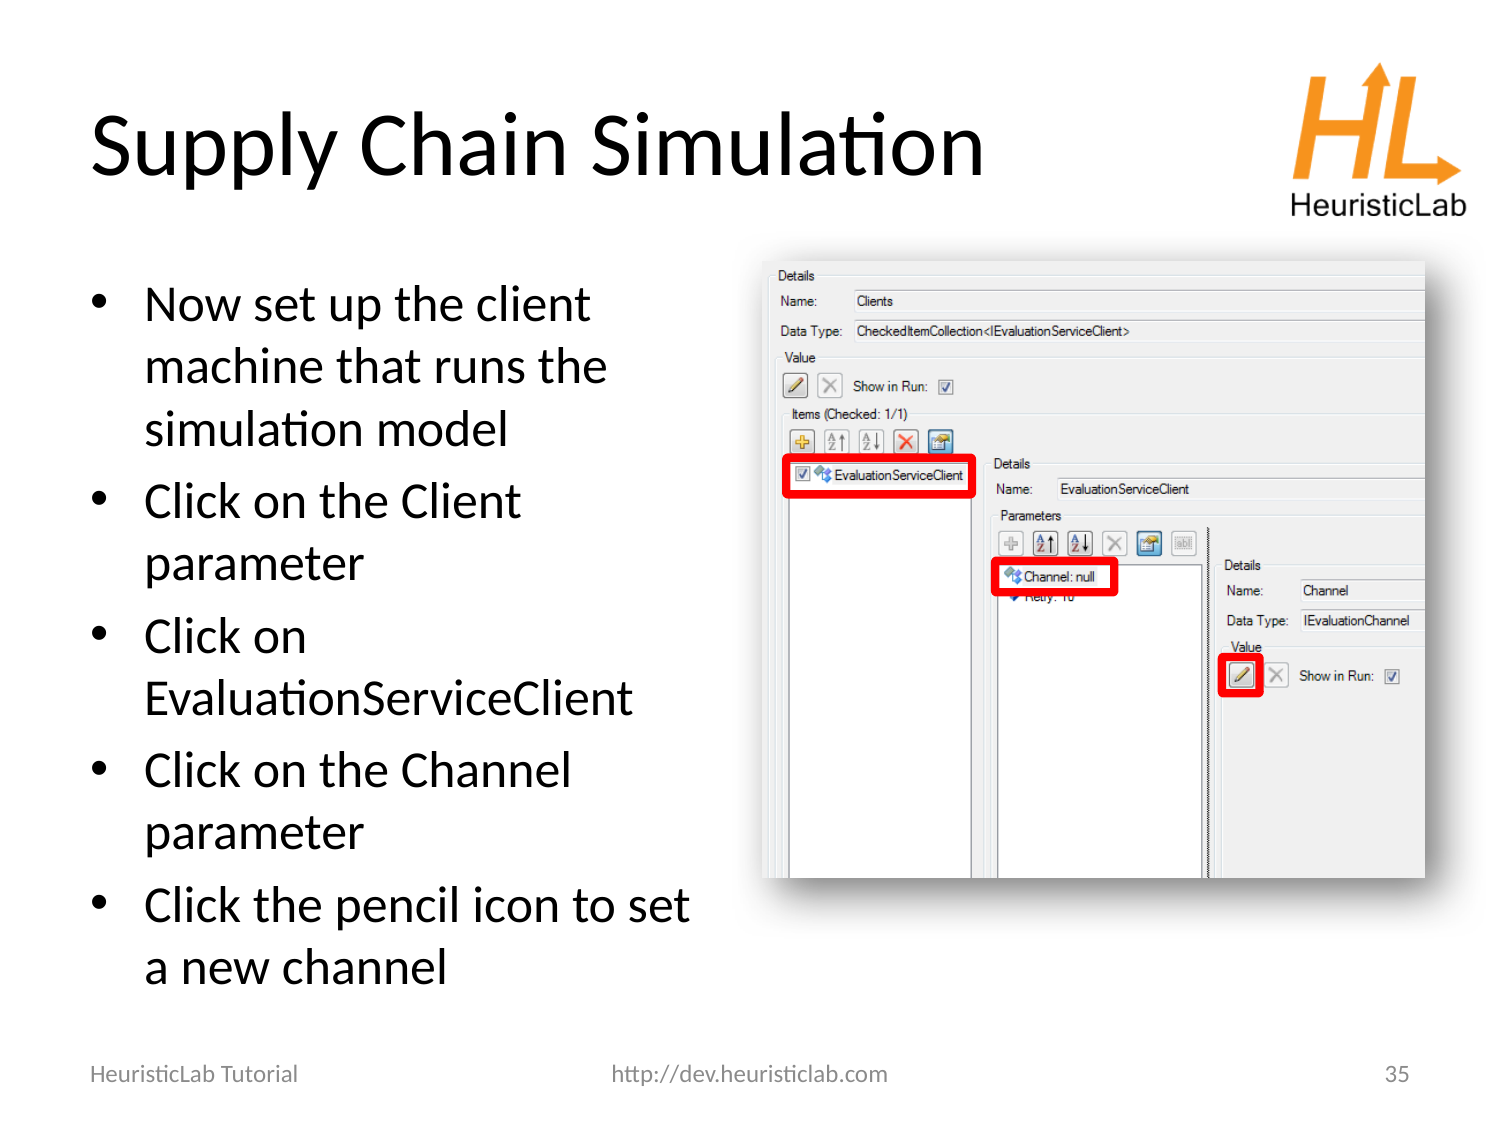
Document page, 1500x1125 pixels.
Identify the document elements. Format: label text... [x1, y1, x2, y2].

picture [1281, 27, 1474, 244]
list Now set up the client machine that runs the simulation model Click on the Client parameter Click on EvaluationServiceClient Click on the Channel parameter Click the pencil icon to set a new channel [75, 262, 738, 1005]
slide_number HeuristicLab Tutorial [75, 1042, 425, 1103]
title Supply Chain Simulation [75, 45, 1282, 233]
footer http://dev.heuristiclab.com [512, 1042, 988, 1103]
slide_number 35 [1074, 1042, 1425, 1103]
picture [762, 261, 1426, 879]
